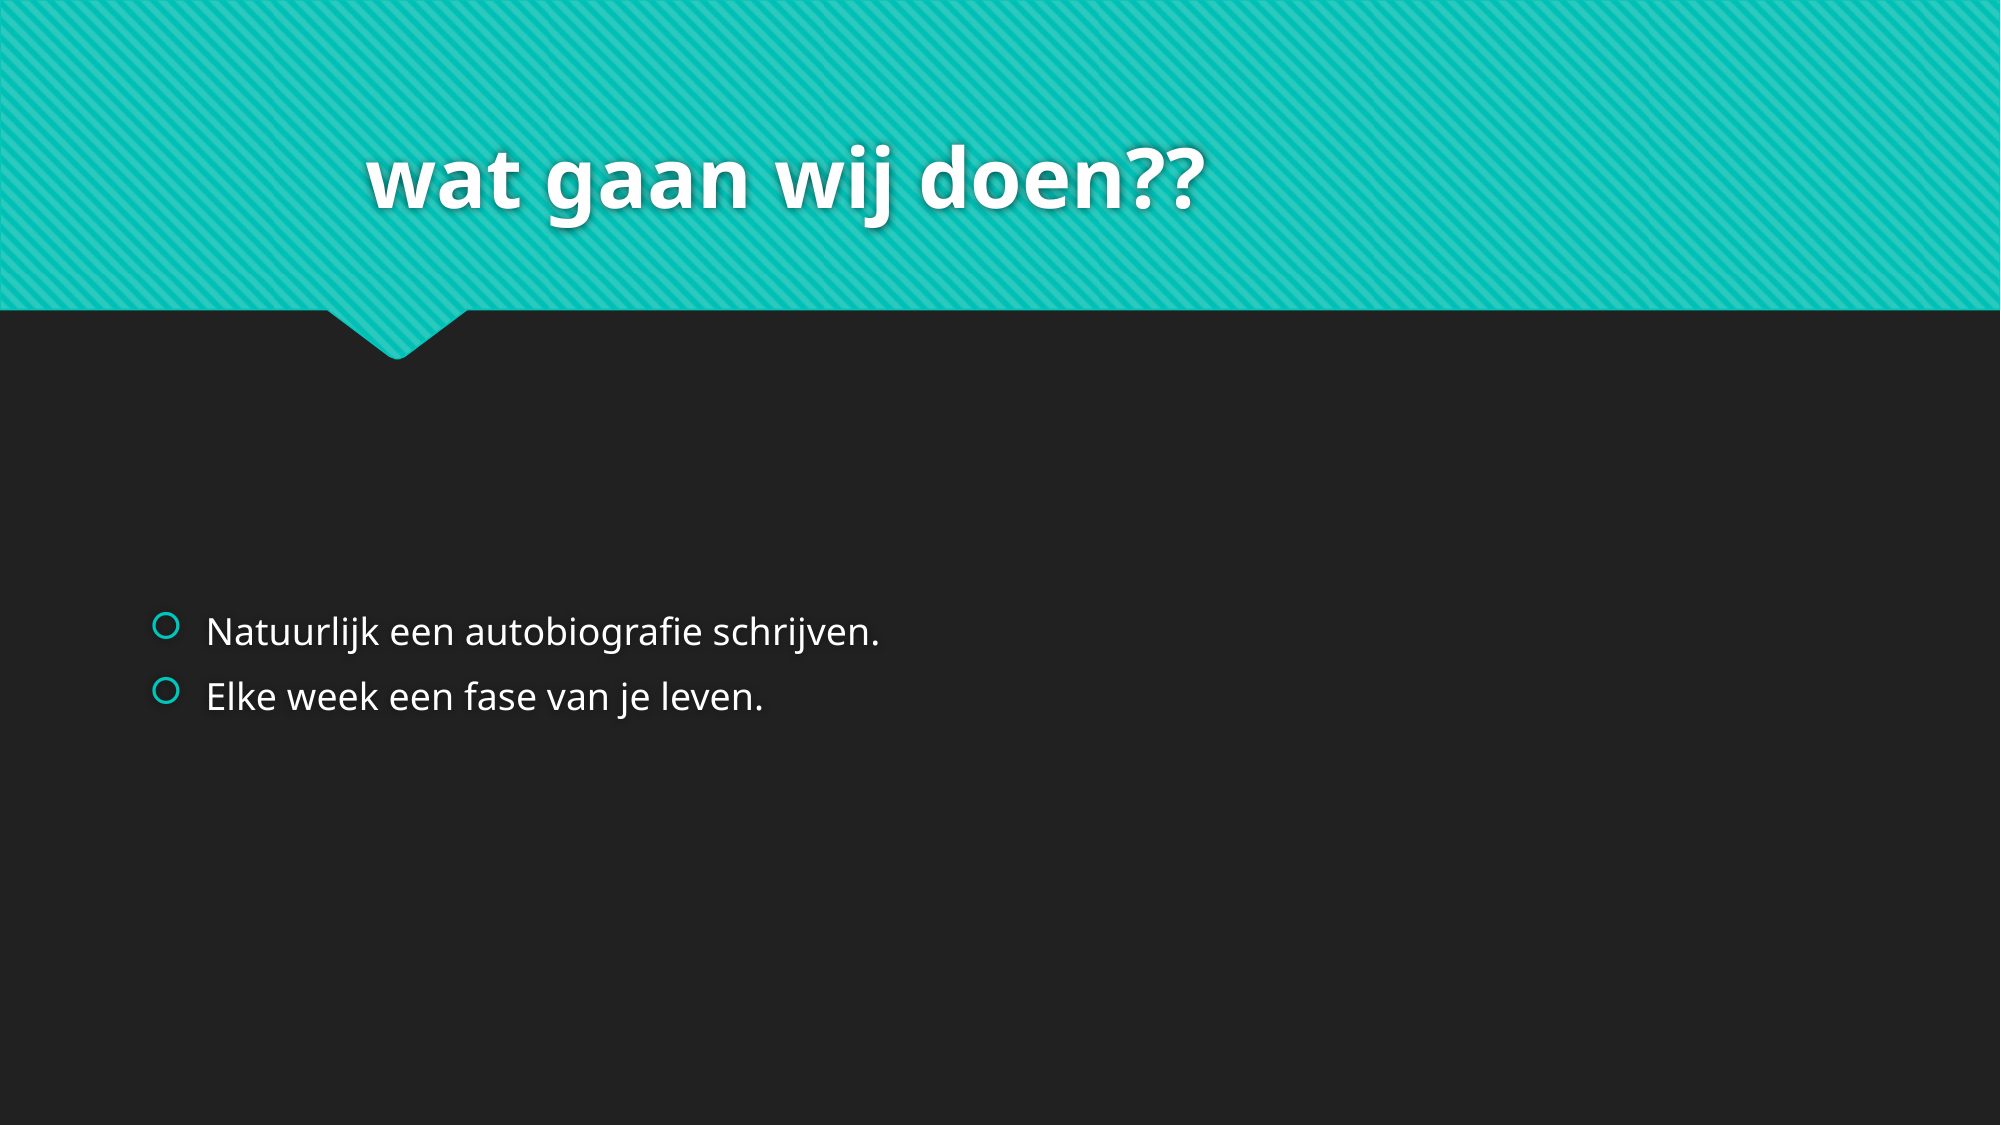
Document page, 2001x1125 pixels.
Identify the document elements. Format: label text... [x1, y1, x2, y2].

title wat gaan wij doen?? [132, 73, 1868, 233]
list Natuurlijk een autobiografie schrijven. Elke week een fase van je leven. [134, 364, 1866, 962]
